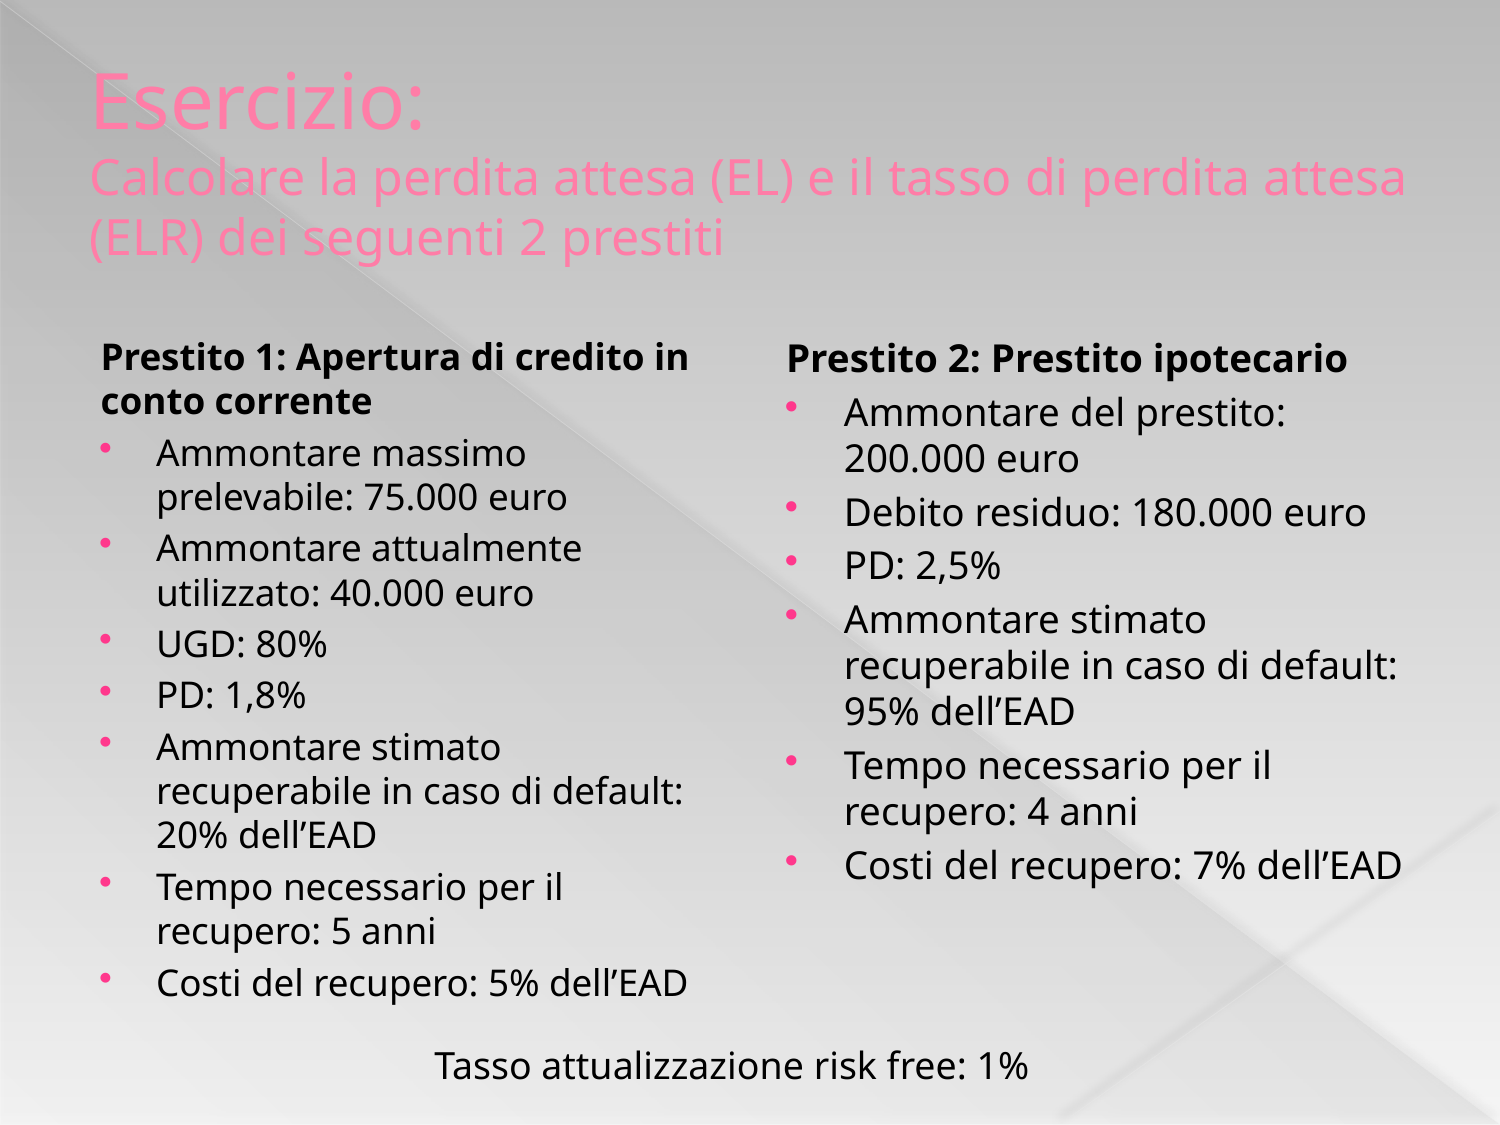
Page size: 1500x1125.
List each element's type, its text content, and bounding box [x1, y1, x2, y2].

text_box Tasso attualizzazione risk free: 1% [41, 1034, 1424, 1095]
list Prestito 2: Prestito ipotecario Ammontare del prestito: 200.000 euro Debito residuo: 180.000 euro PD: 2,5% Ammontare stimato recuperabile in caso di default: 95% dell’EAD Tempo necessario per il recupero: 4 anni Costi del recupero: 7% dell’EAD [761, 326, 1425, 941]
title Esercizio: Calcolare la perdita attesa (EL) e il tasso di perdita attesa (ELR) dei seguenti 2 prestiti [75, 43, 1425, 274]
list Prestito 1: Apertura di credito in conto corrente Ammontare massimo prelevabile: 75.000 euro Ammontare attualmente utilizzato: 40.000 euro UGD: 80% PD: 1,8% Ammontare stimato recuperabile in caso di default: 20% dell’EAD Tempo necessario per il recupero: 5 anni Costi del recupero: 5% dell’EAD [76, 326, 740, 1012]
